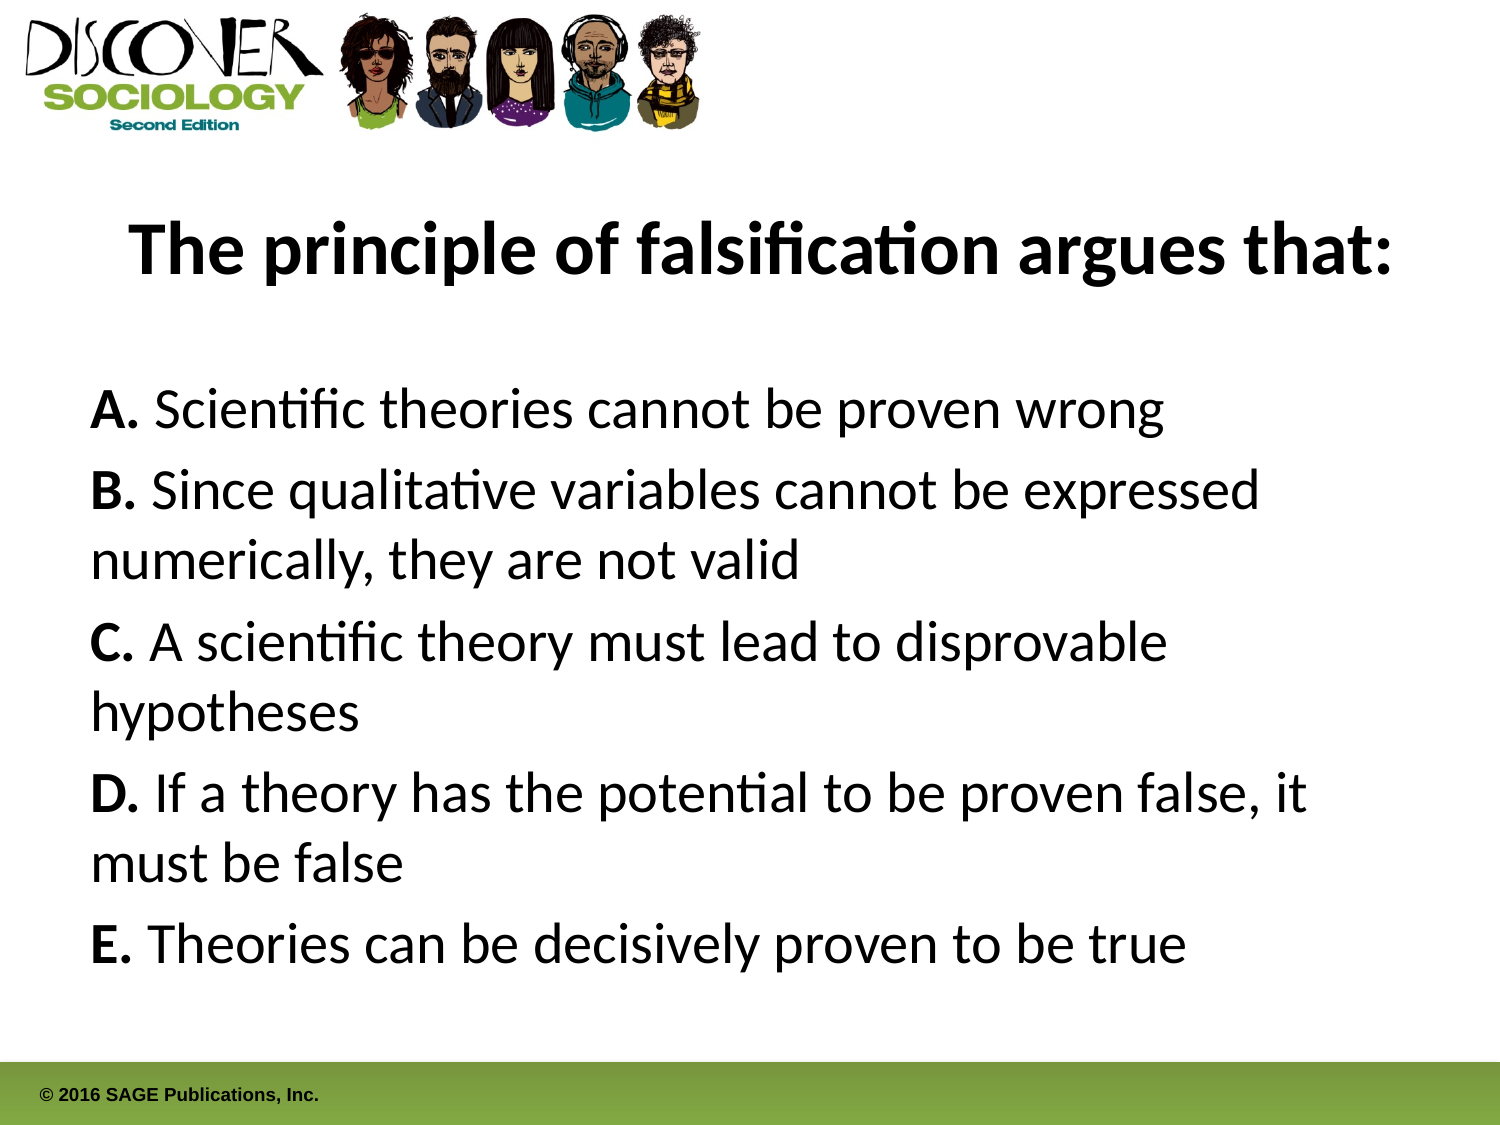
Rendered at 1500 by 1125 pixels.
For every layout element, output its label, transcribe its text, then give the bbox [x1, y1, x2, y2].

title The principle of falsification argues that: [87, 149, 1438, 338]
list A. Scientific theories cannot be proven wrong B. Since qualitative variables cannot be expressed numerically, they are not valid C. A scientific theory must lead to disprovable hypotheses D. If a theory has the potential to be proven false, it must be false E. Theories can be decisively proven to be true [75, 362, 1425, 1105]
picture [0, 0, 1500, 1062]
